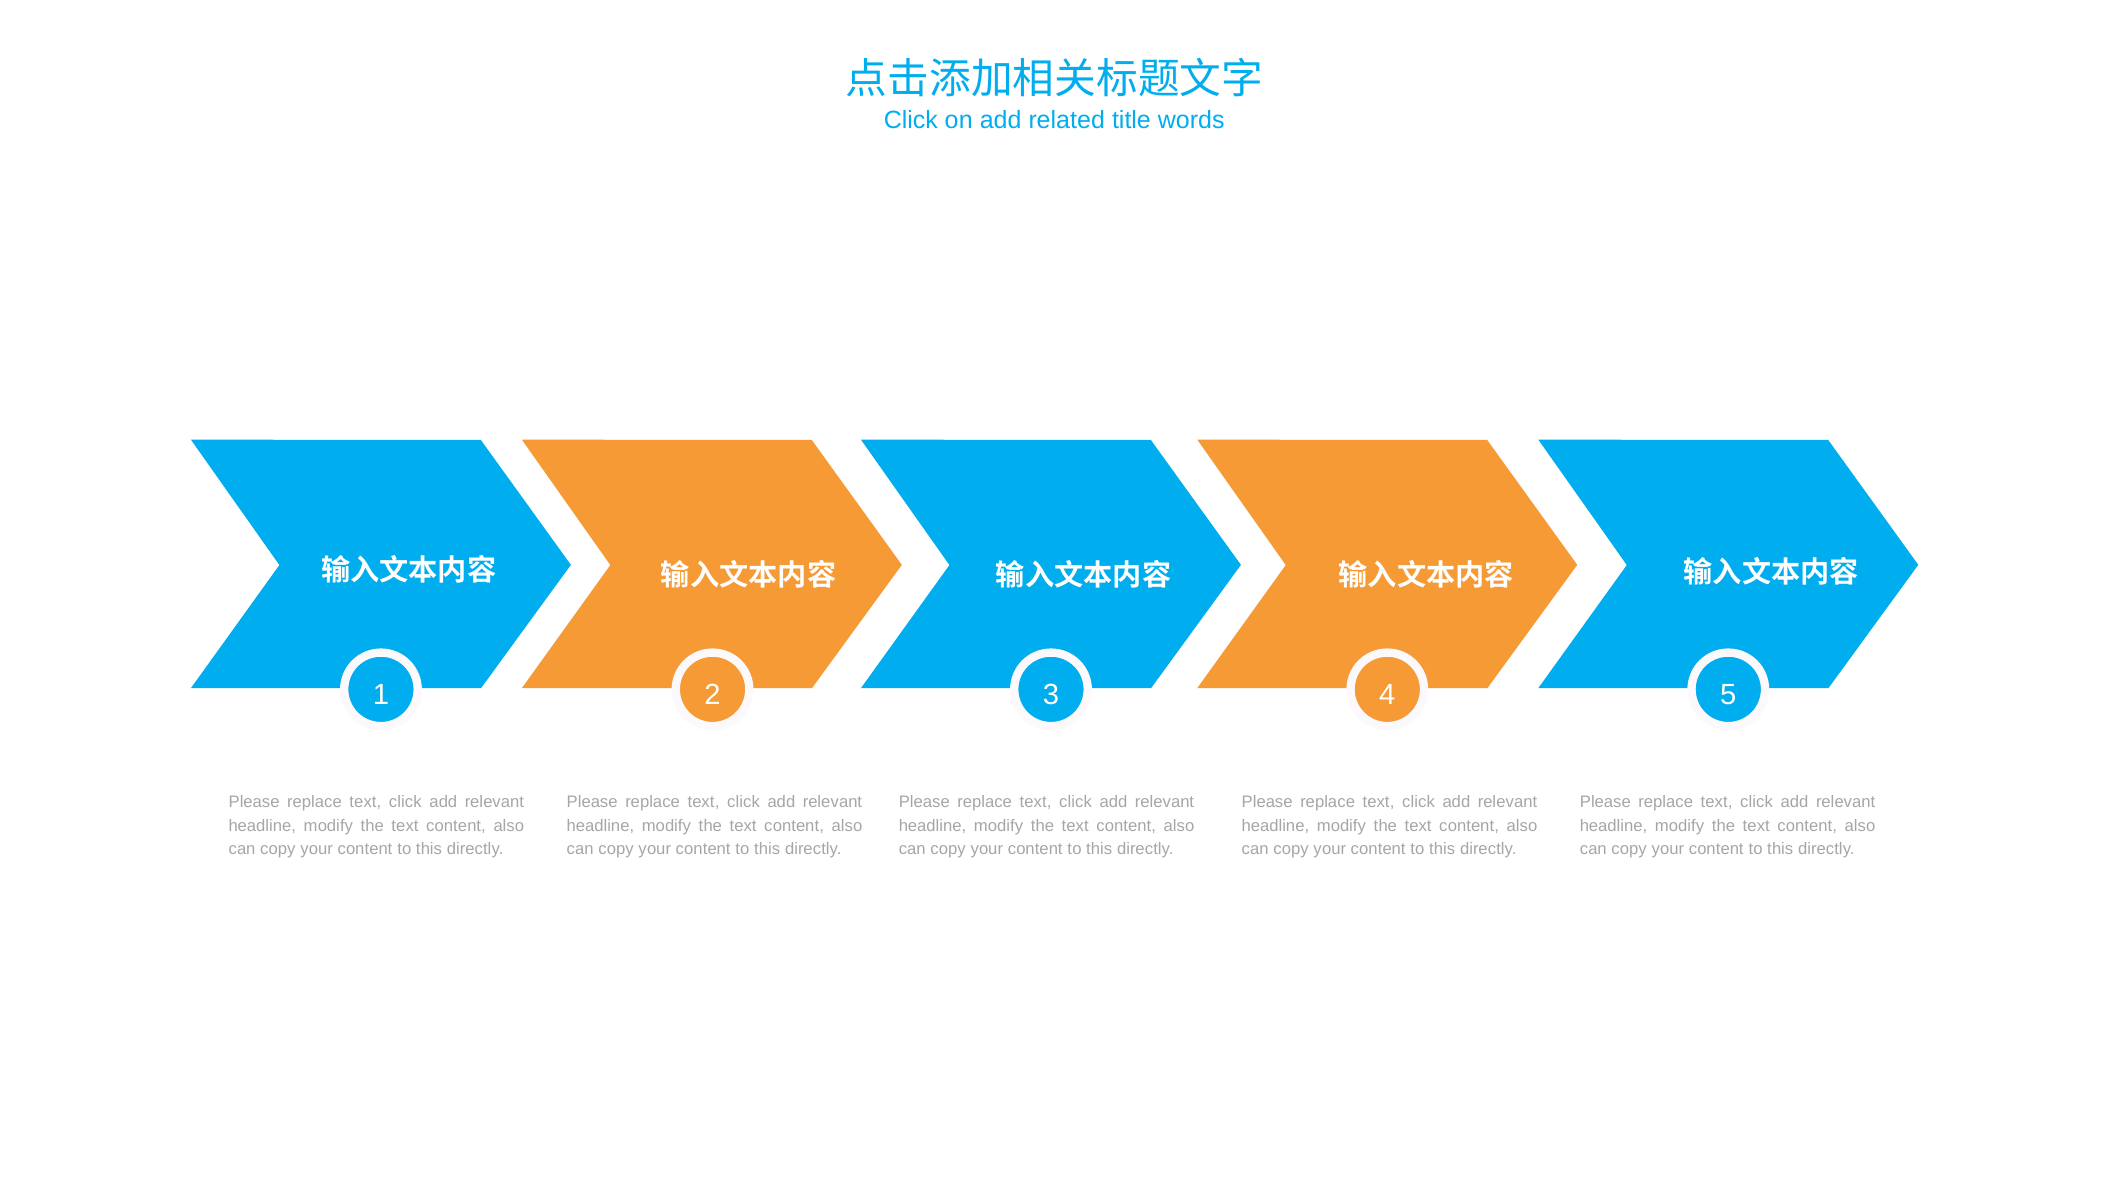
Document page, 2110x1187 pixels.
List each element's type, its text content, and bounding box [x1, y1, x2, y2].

text_box Please replace text, click add relevant headline, modify the text content, also can copy your content to this directly. [898, 786, 1195, 859]
text_box Click on add related title words [864, 95, 1246, 158]
text_box Please replace text, click add relevant headline, modify the text content, also can copy your content to this directly. [1241, 786, 1538, 859]
text_box Please replace text, click add relevant headline, modify the text content, also can copy your content to this directly. [1579, 786, 1876, 859]
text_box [1014, 652, 1088, 727]
text_box 点击添加相关标题文字 [803, 44, 1307, 107]
text_box Please replace text, click add relevant headline, modify the text content, also can copy your content to this directly. [566, 786, 863, 859]
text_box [190, 439, 521, 689]
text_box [1691, 652, 1766, 727]
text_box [1350, 652, 1425, 727]
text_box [344, 652, 418, 727]
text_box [1538, 439, 1919, 689]
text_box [675, 652, 750, 727]
text_box Please replace text, click add relevant headline, modify the text content, also can copy your content to this directly. [228, 786, 525, 859]
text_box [860, 439, 1197, 689]
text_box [1197, 439, 1538, 689]
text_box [521, 439, 860, 689]
